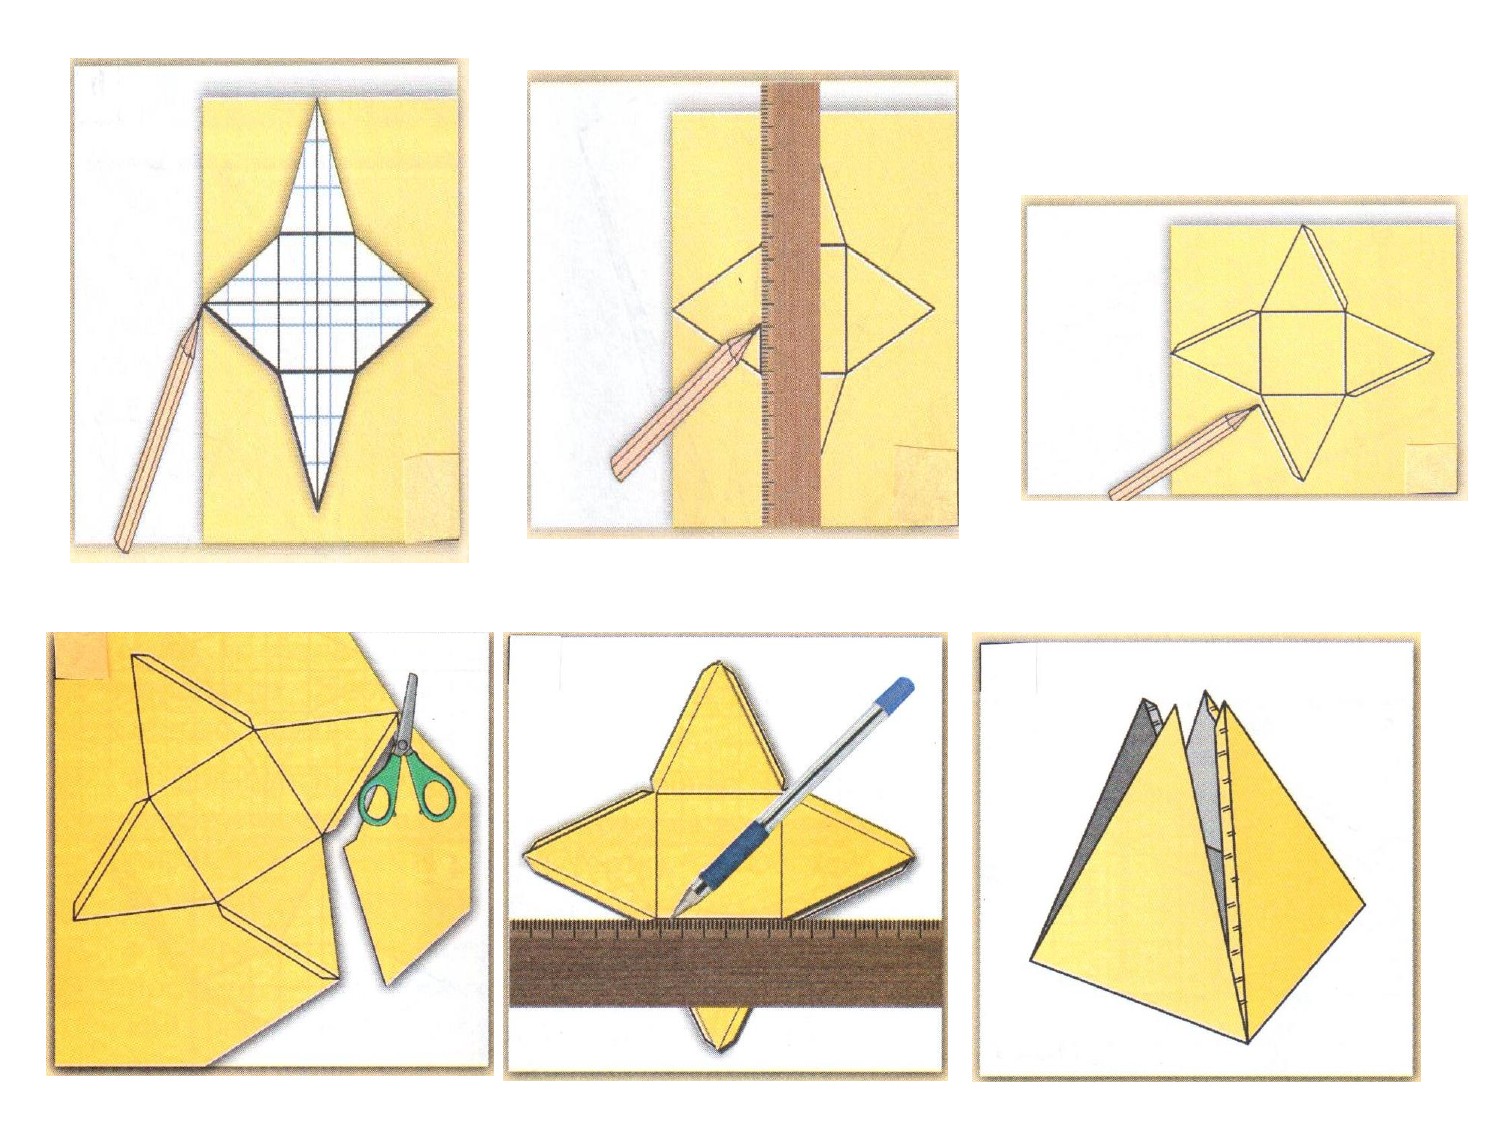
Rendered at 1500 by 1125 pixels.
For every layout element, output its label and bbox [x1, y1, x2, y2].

picture [70, 58, 469, 563]
picture [503, 632, 948, 1081]
picture [527, 70, 959, 540]
list [46, 632, 495, 1077]
picture [1021, 195, 1468, 501]
picture [972, 632, 1421, 1083]
